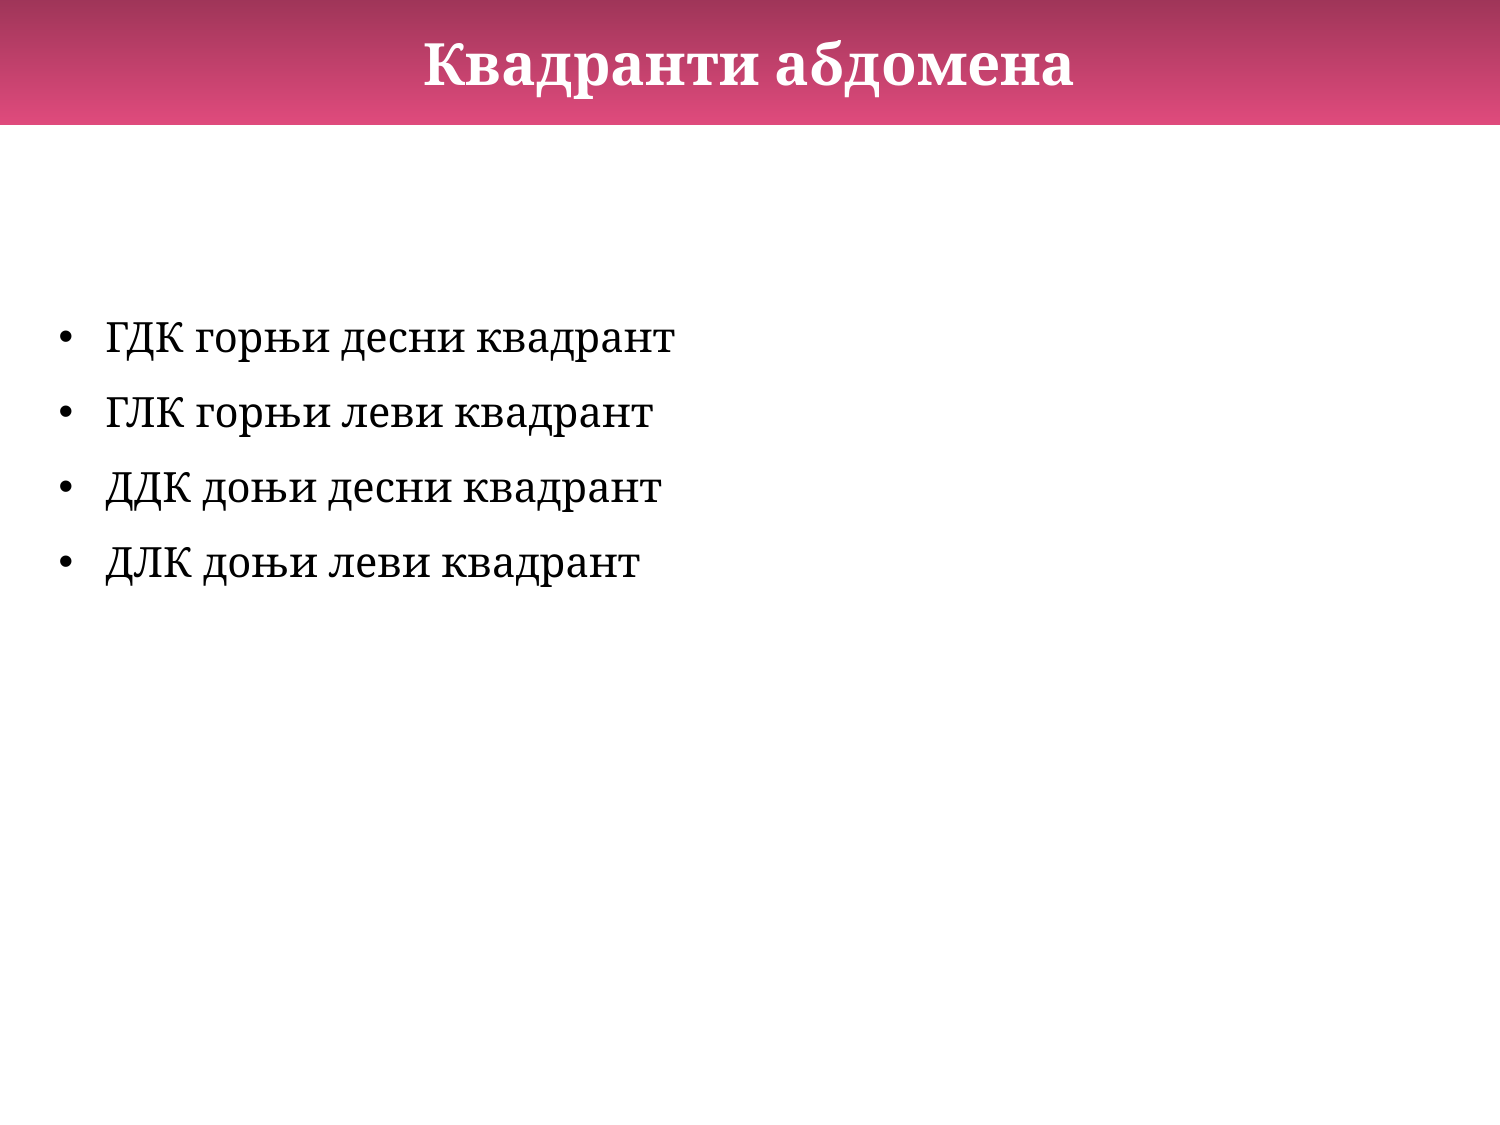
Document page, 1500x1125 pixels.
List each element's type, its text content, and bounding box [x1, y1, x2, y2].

text_box ГДК горњи десни квадрант ГЛК горњи леви квадрант ДДК доњи десни квадрант ДЛК доњи леви квадрант [43, 278, 1457, 594]
text_box Квадранти абдомена [0, 0, 1500, 125]
